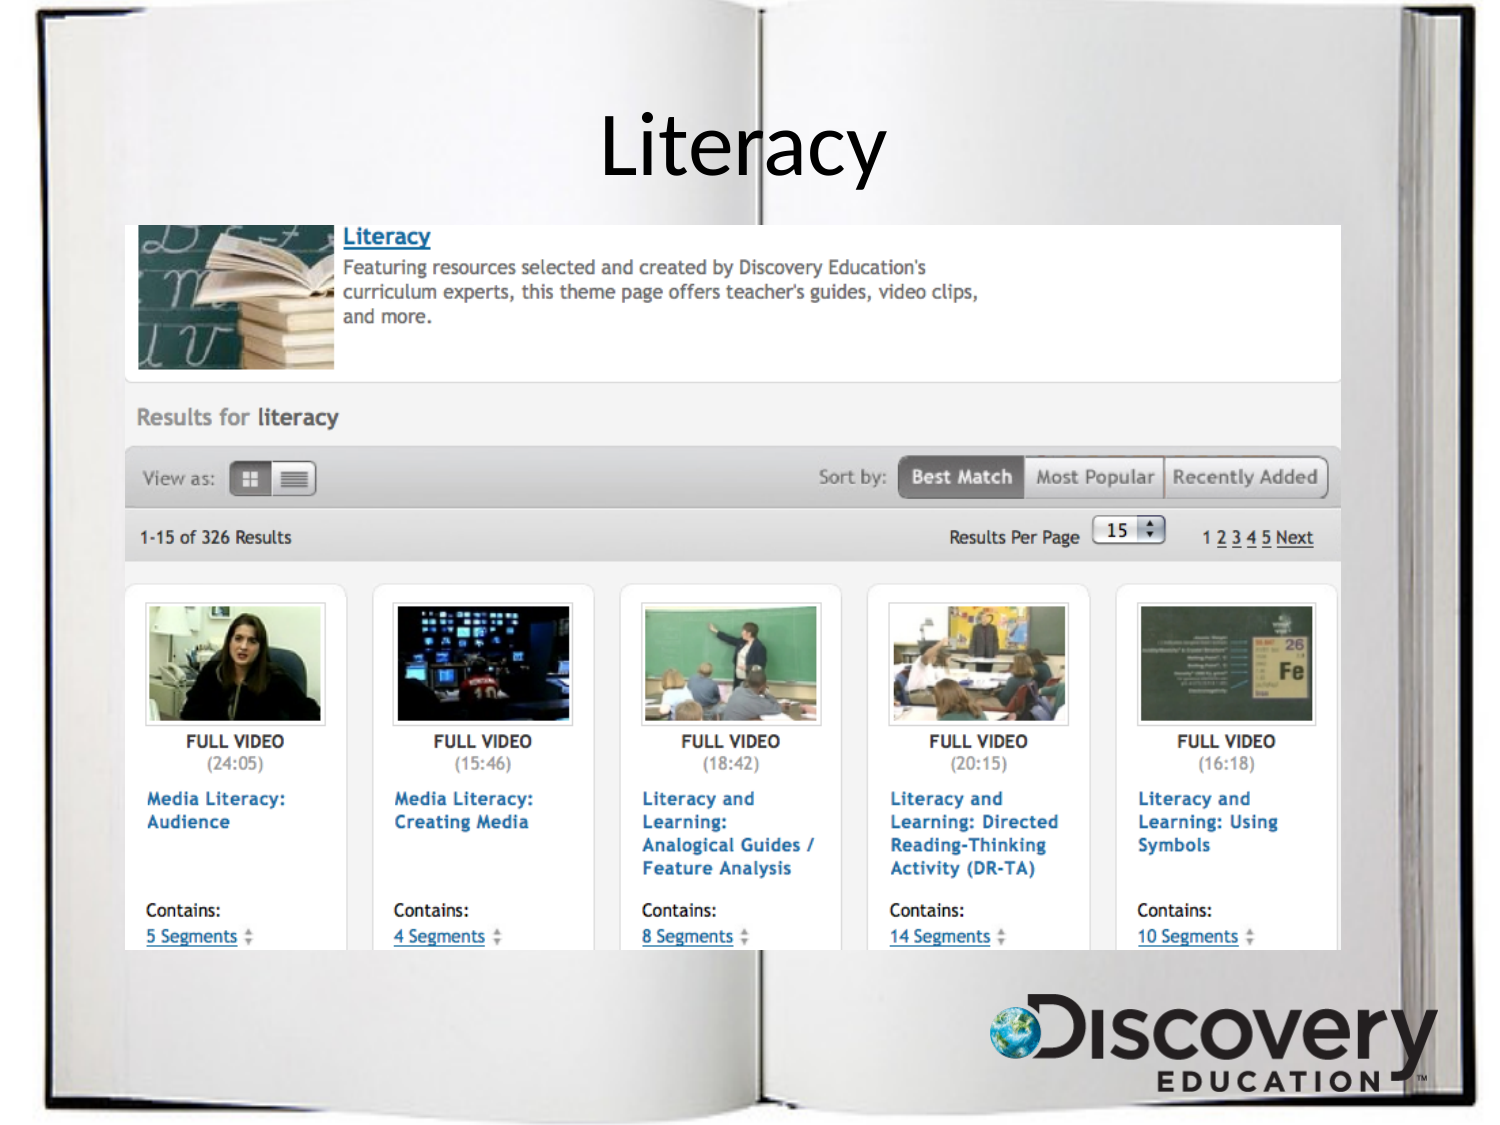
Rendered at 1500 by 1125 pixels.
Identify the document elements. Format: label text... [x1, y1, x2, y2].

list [124, 224, 1342, 951]
title Literacy [62, 45, 1425, 233]
picture [0, 0, 1500, 1125]
